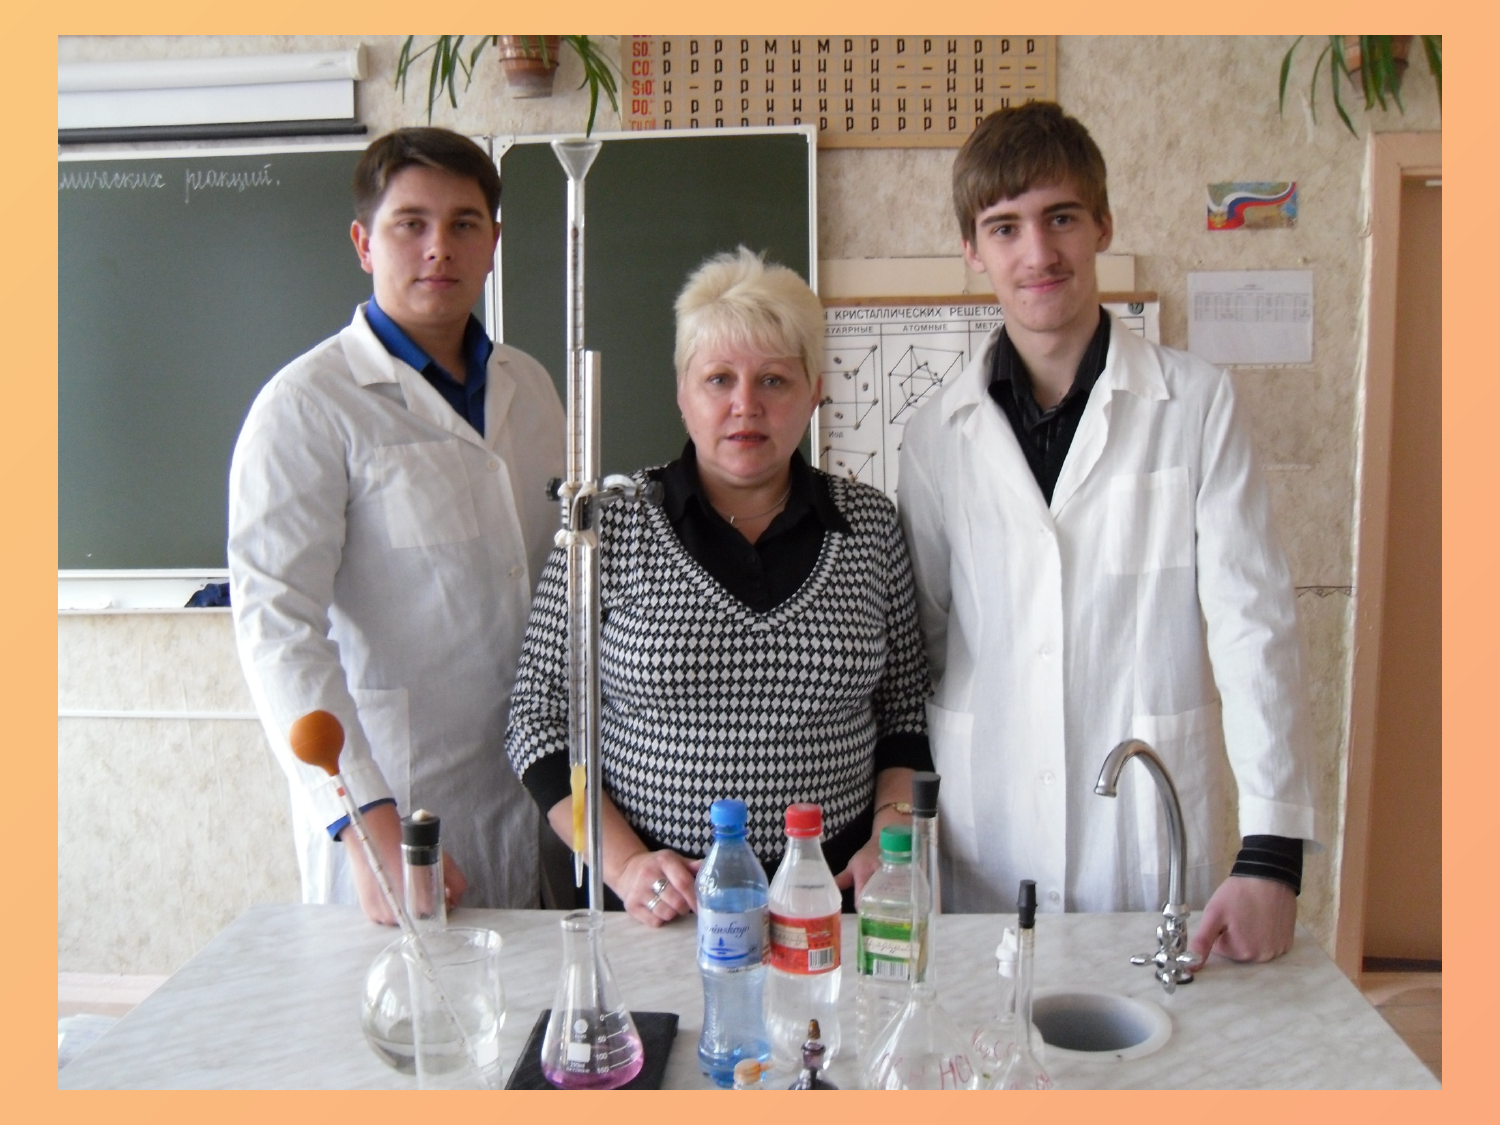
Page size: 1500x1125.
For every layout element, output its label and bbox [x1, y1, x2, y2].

picture [58, 34, 1442, 1091]
